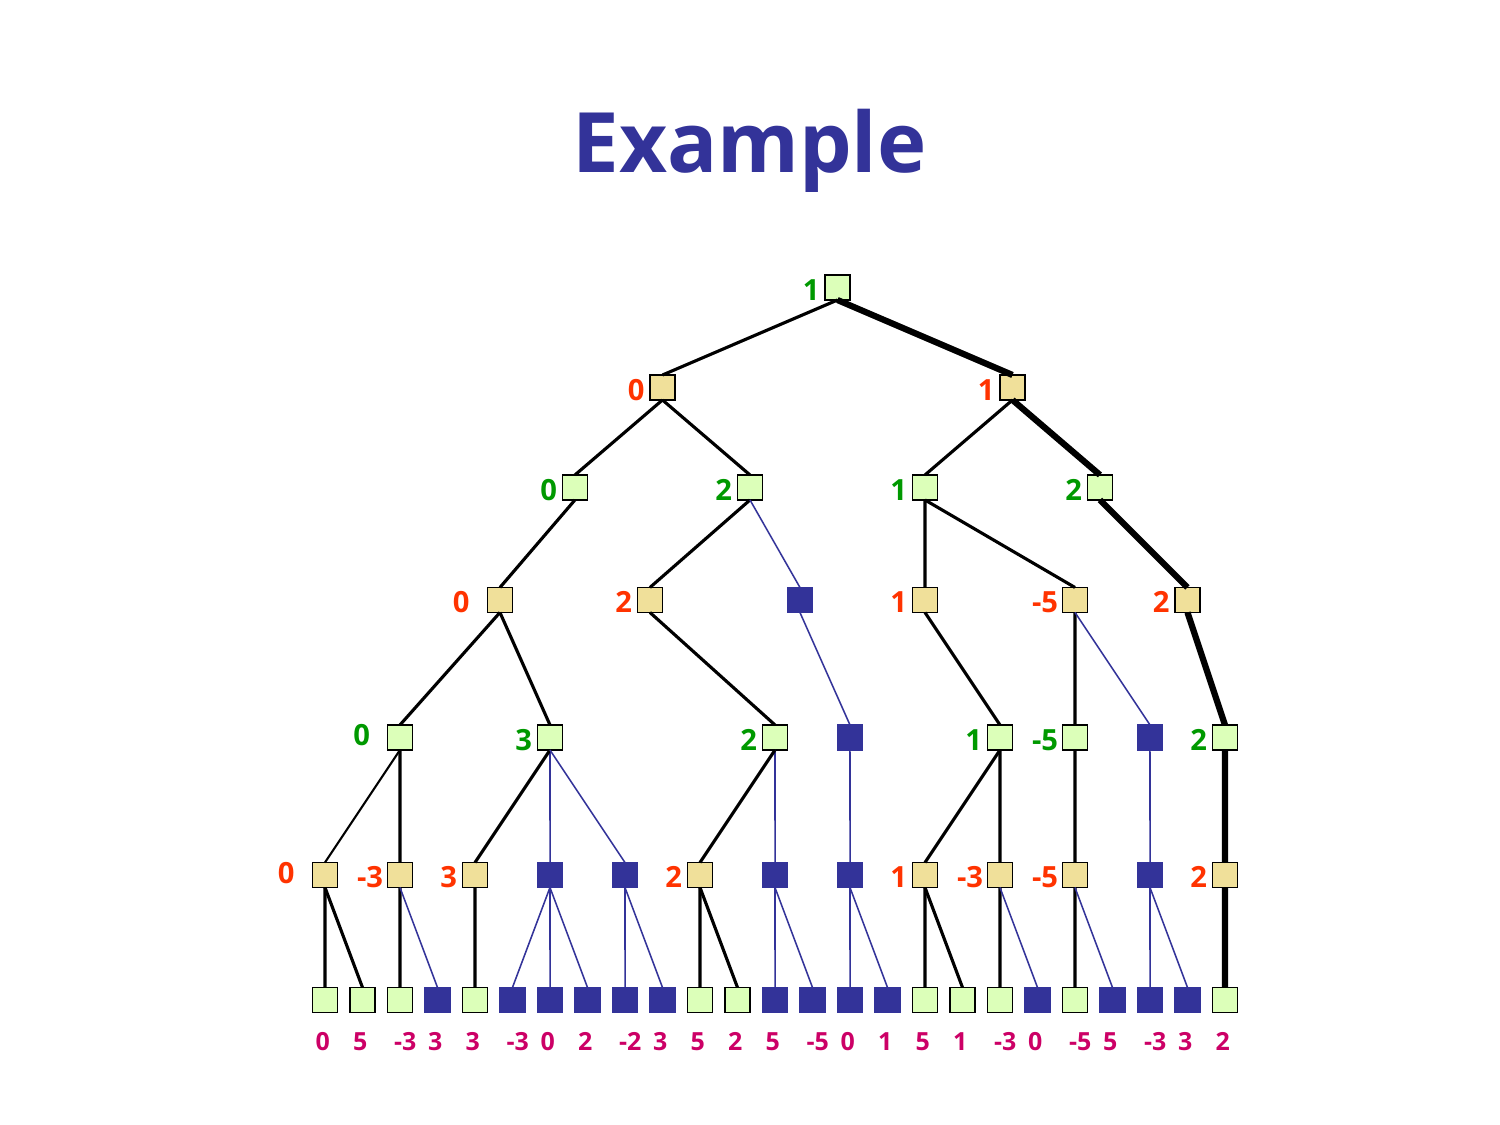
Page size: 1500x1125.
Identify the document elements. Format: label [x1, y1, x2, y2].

text_box [438, 576, 485, 626]
text_box [328, 700, 386, 761]
text_box [312, 263, 1238, 1013]
title [74, 44, 1426, 233]
text_box [263, 847, 310, 897]
text_box [300, 1017, 1245, 1063]
